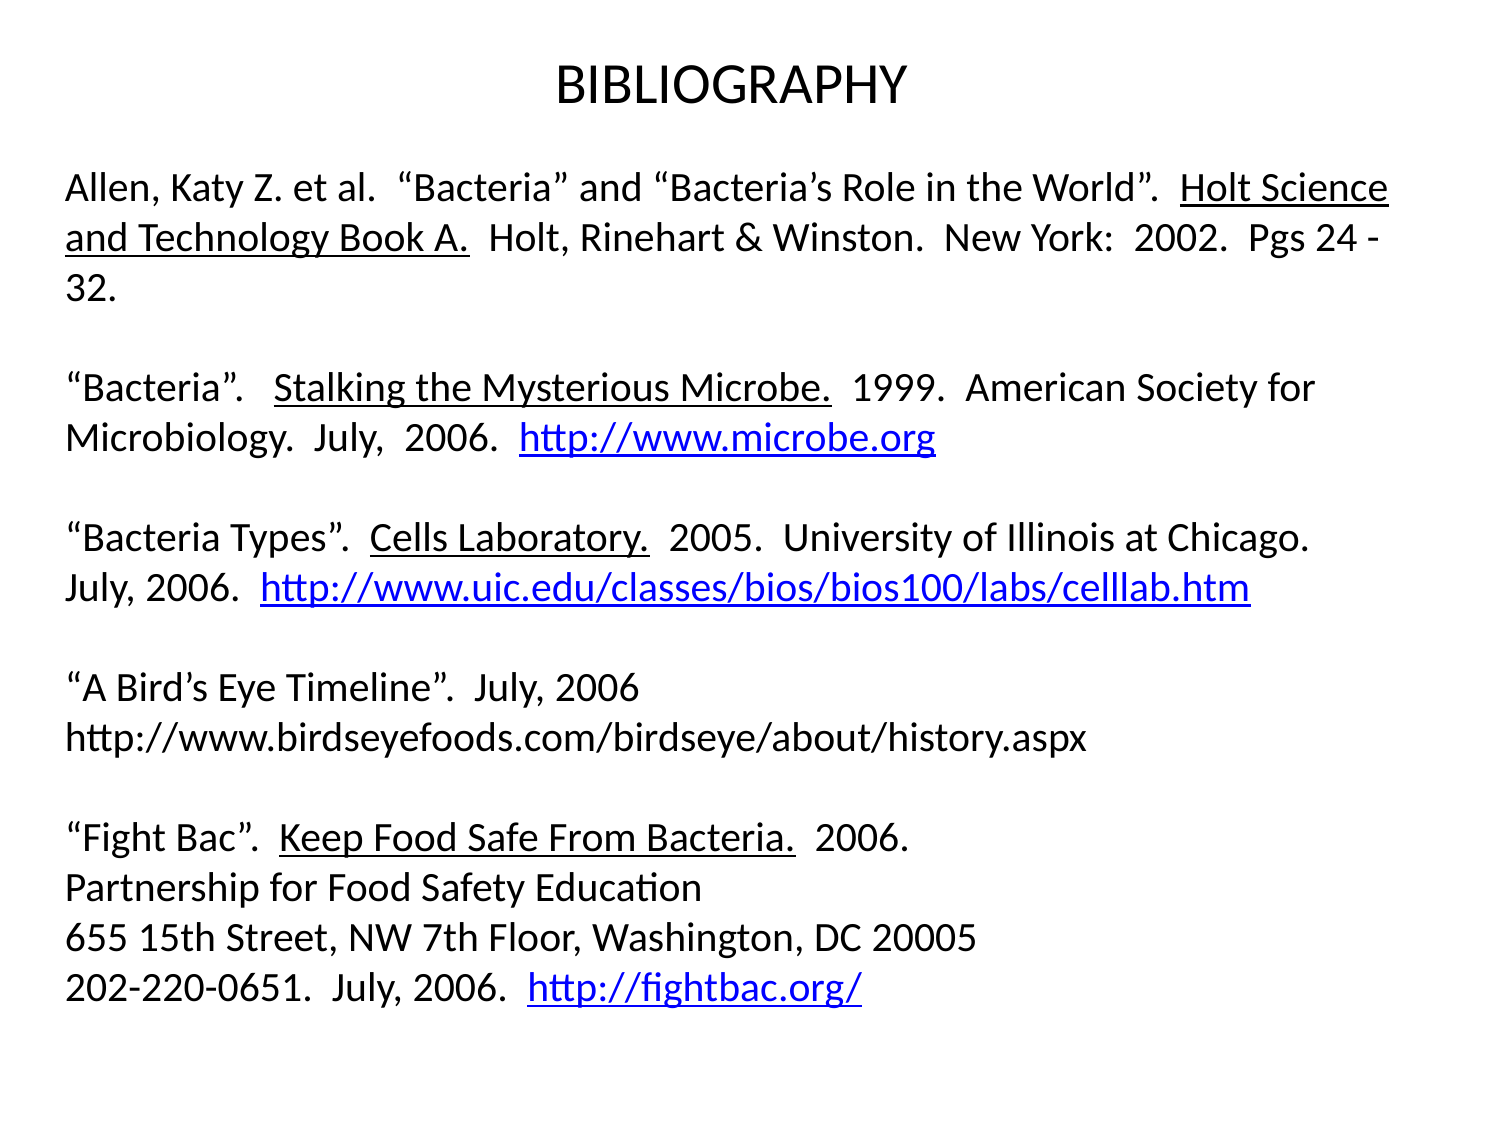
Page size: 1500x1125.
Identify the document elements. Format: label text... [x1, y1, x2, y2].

text_box BIBLIOGRAPHY Allen, Katy Z. et al. “Bacteria” and “Bacteria’s Role in the World”. Holt Science and Technology Book A. Holt, Rinehart & Winston. New York: 2002. Pgs 24 - 32. “Bacteria”. Stalking the Mysterious Microbe. 1999. American Society for Microbiology. July, 2006. http://www.microbe.org “Bacteria Types”. Cells Laboratory. 2005. University of Illinois at Chicago. July, 2006. http://www.uic.edu/classes/bios/bios100/labs/celllab.htm “A Bird’s Eye Timeline”. July, 2006 http://www.birdseyefoods.com/birdseye/about/history.aspx “Fight Bac”. Keep Food Safe From Bacteria. 2006. Partnership for Food Safety Education 655 15th Street, NW 7th Floor, Washington, DC 20005 202-220-0651. July, 2006. http://fightbac.org/ [50, 37, 1414, 1068]
